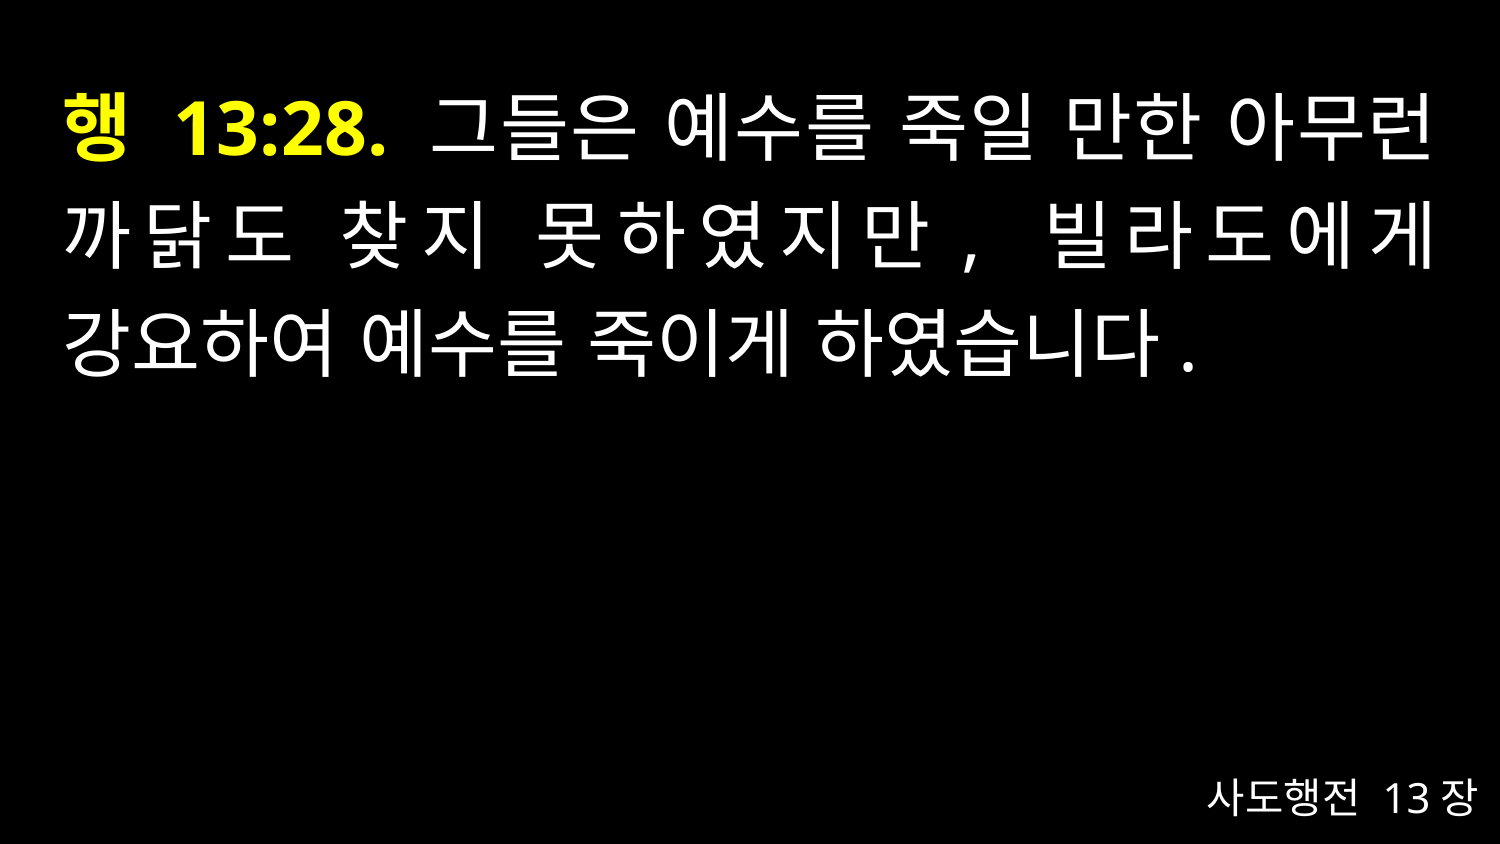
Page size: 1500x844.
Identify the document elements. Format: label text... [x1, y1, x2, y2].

title 행 13:28. 그들은 예수를 죽일 만한 아무런 까닭도 찾지 못하였지만, 빌라도에게 강요하여 예수를 죽이게 하였습니다. [0, 0, 1500, 844]
subtitle 사도행전 13장 [916, 770, 1500, 844]
